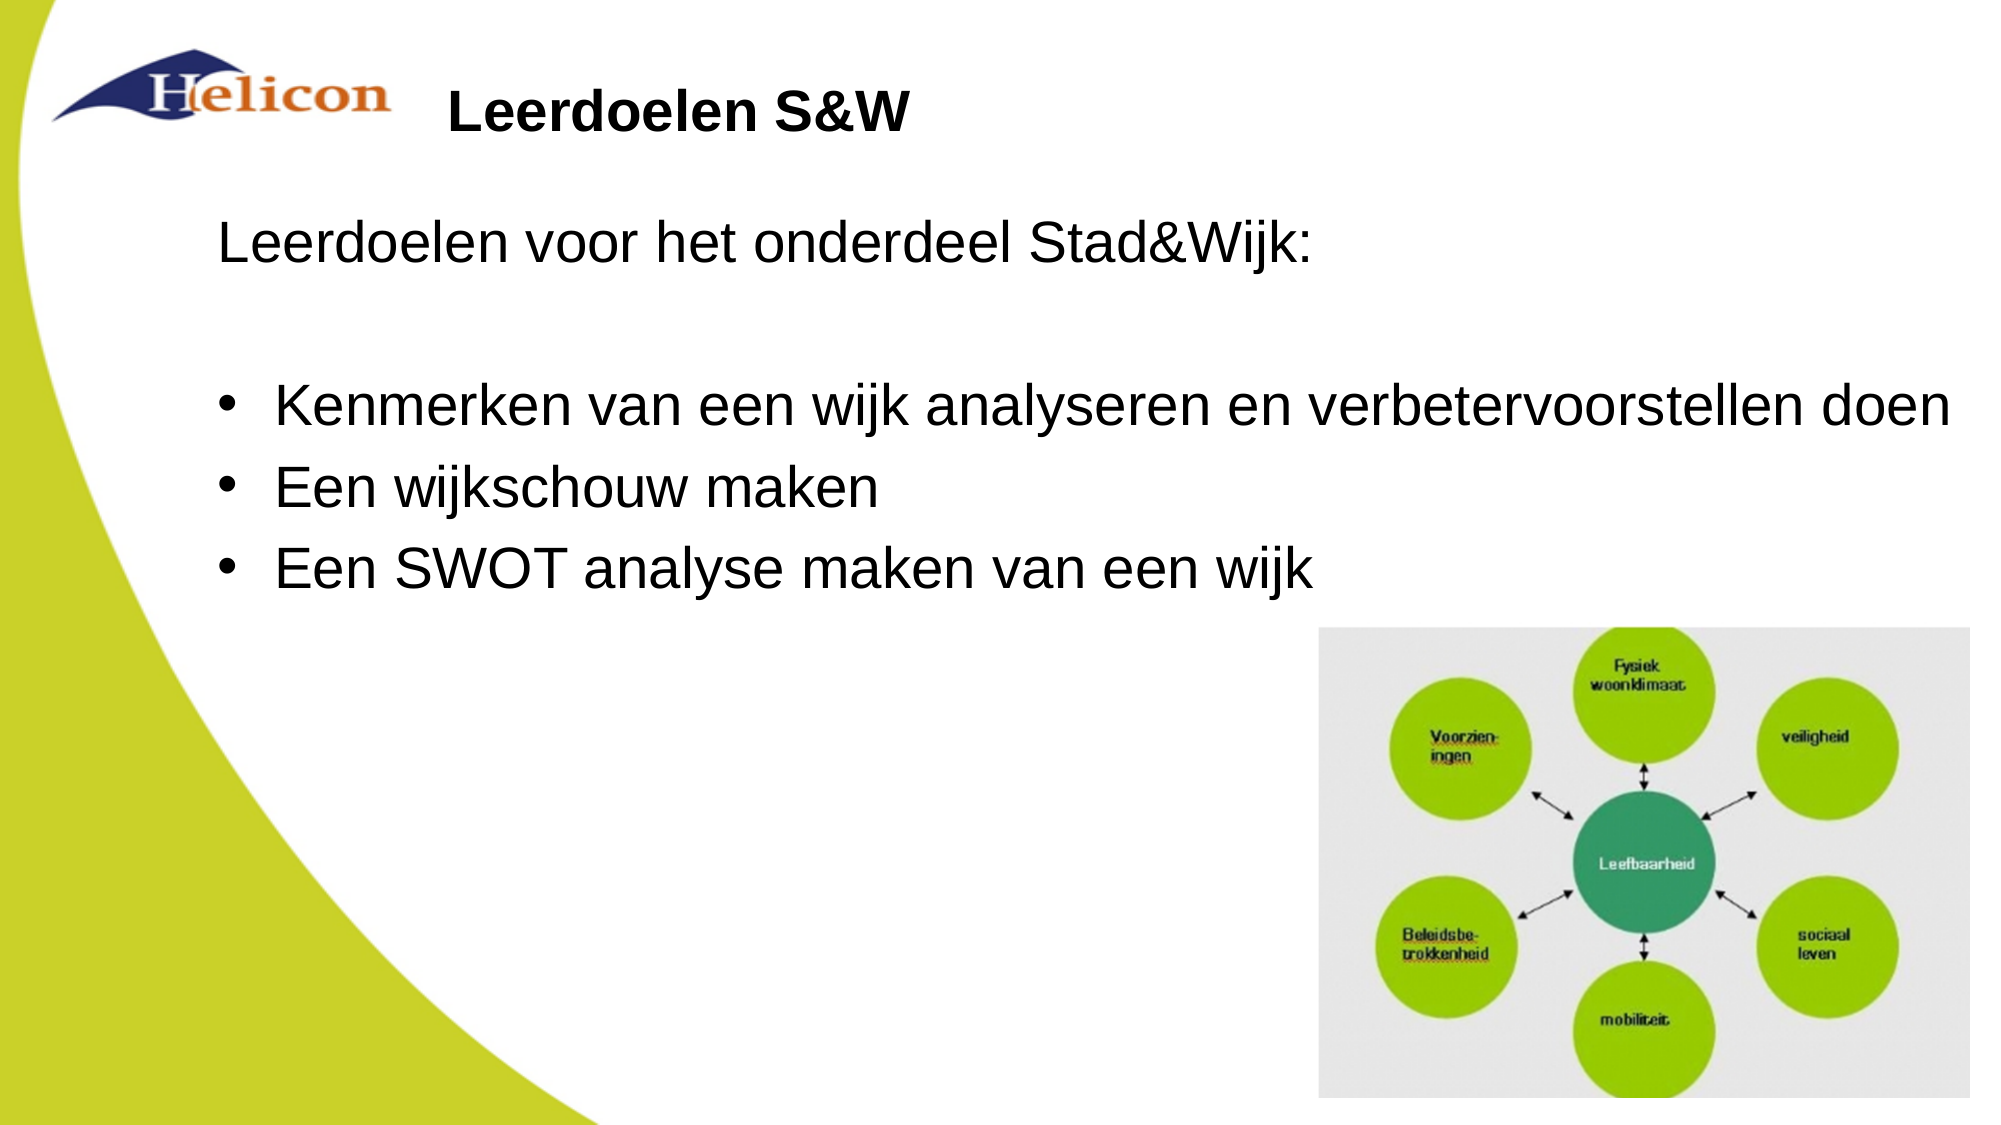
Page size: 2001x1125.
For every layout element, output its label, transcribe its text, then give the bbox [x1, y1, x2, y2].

title Leerdoelen S&W [432, 54, 1887, 161]
picture [0, 0, 2000, 1125]
list Leerdoelen voor het onderdeel Stad&Wijk: Kenmerken van een wijk analyseren en verbetervoorstellen doen Een wijkschouw maken Een SWOT analyse maken van een wijk [202, 196, 2000, 1005]
